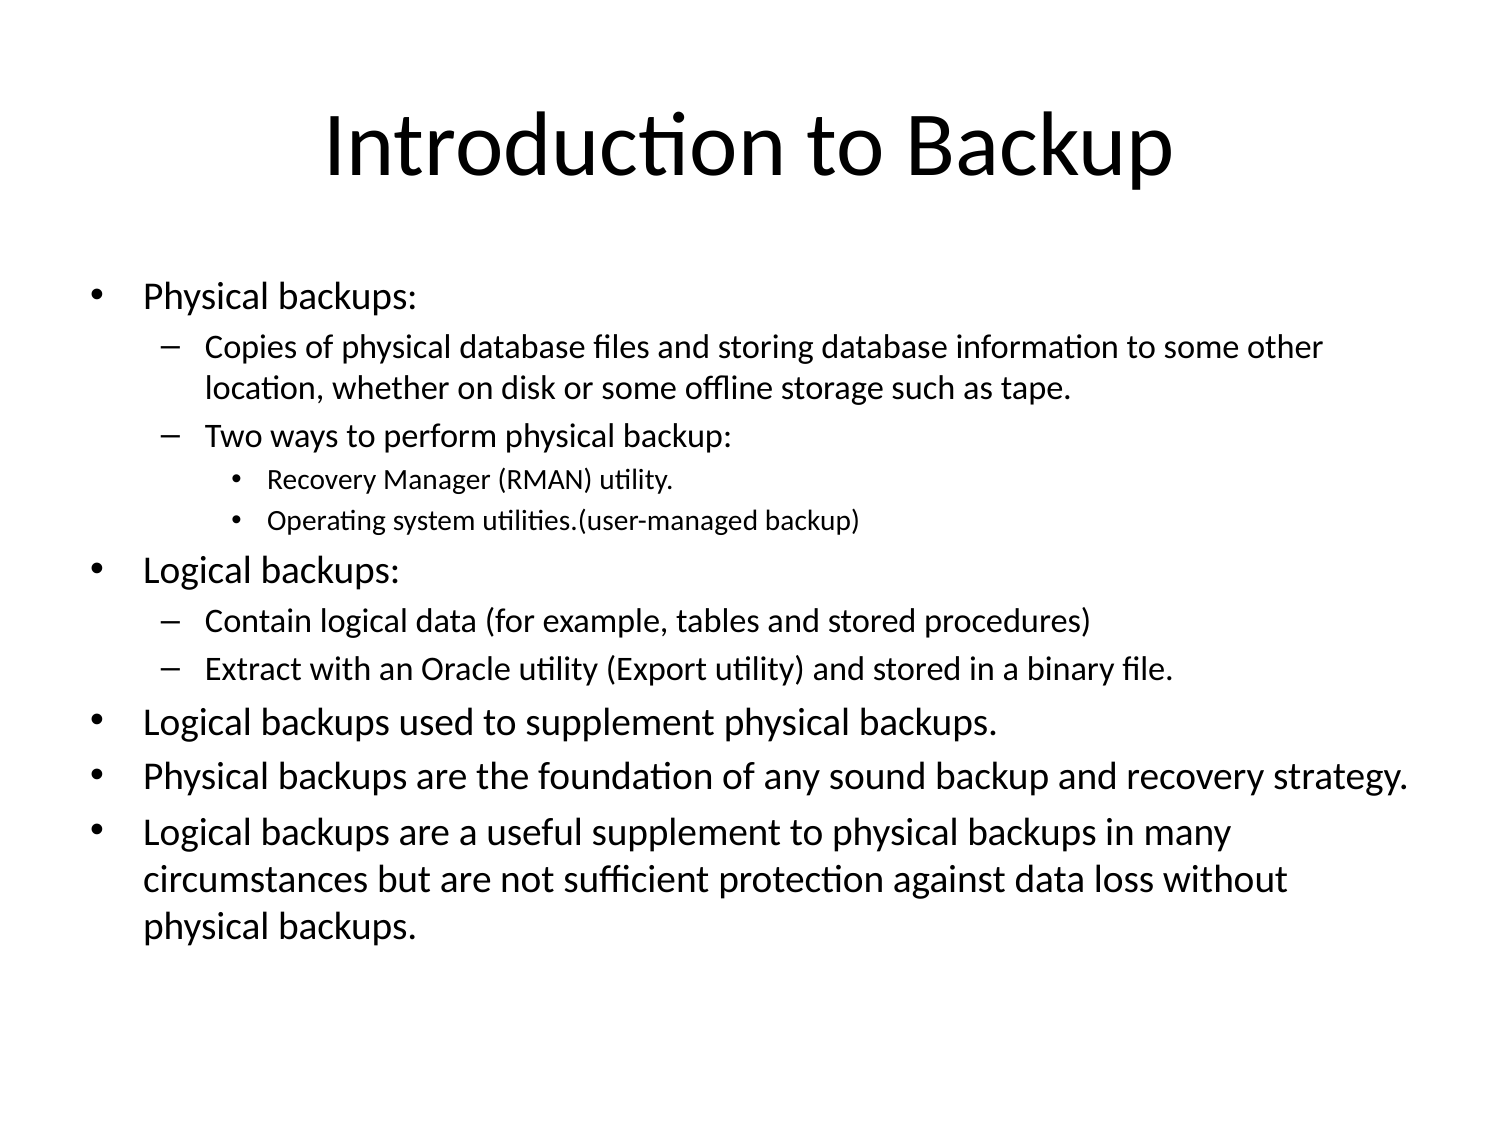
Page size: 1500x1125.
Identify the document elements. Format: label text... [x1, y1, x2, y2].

title Introduction to Backup [75, 45, 1425, 233]
list Physical backups: Copies of physical database files and storing database information to some other location, whether on disk or some offline storage such as tape. Two ways to perform physical backup: Recovery Manager (RMAN) utility. Operating system utilities.(user-managed backup) Logical backups: Contain logical data (for example, tables and stored procedures) Extract with an Oracle utility (Export utility) and stored in a binary file. Logical backups used to supplement physical backups. Physical backups are the foundation of any sound backup and recovery strategy. Logical backups are a useful supplement to physical backups in many circumstances but are not sufficient protection against data loss without physical backups. [75, 262, 1425, 1005]
